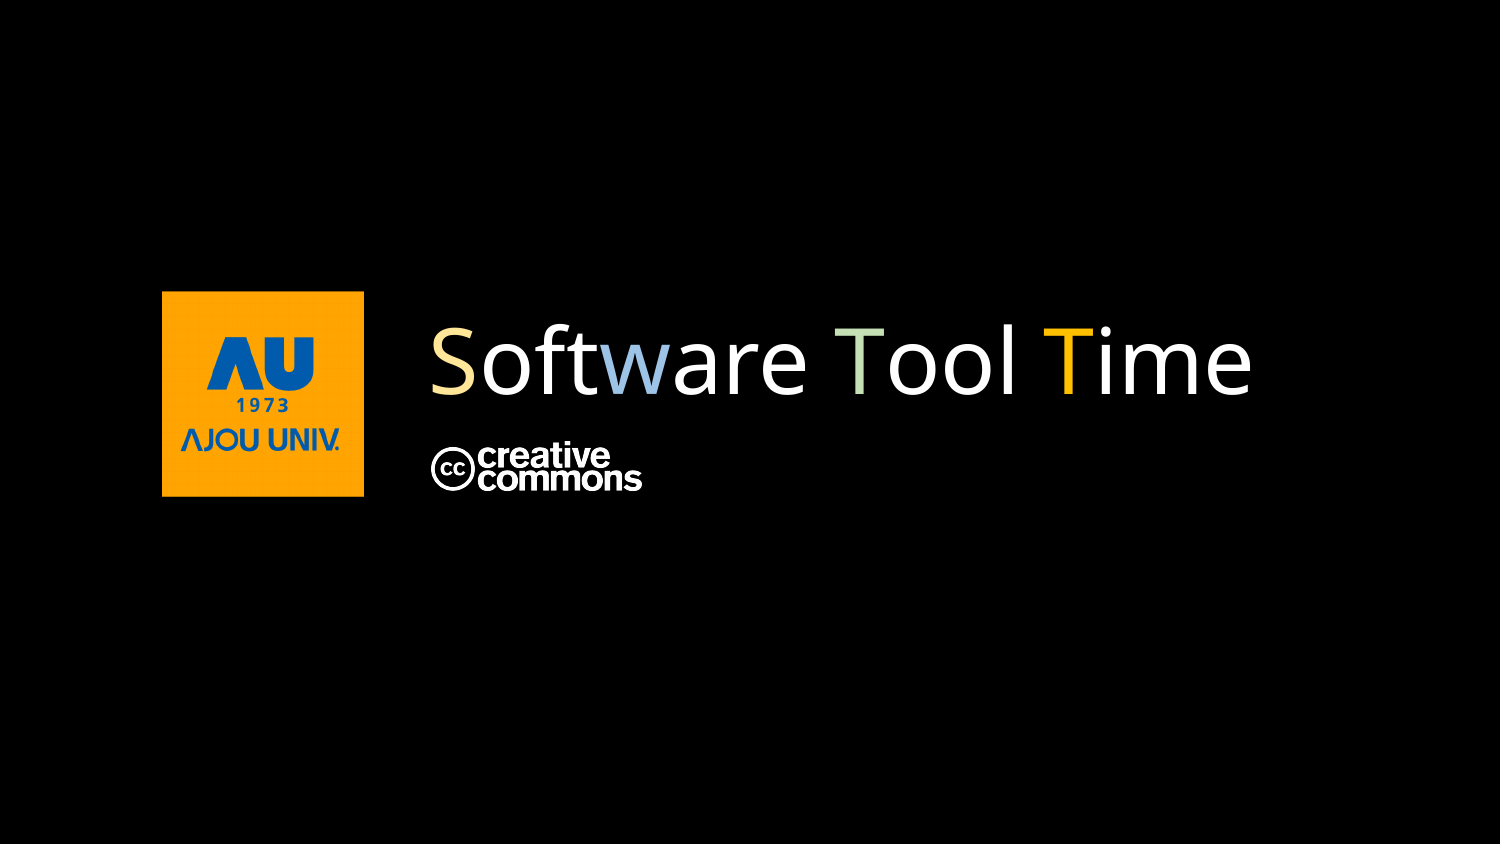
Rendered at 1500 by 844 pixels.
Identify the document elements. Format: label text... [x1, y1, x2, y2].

picture [162, 291, 364, 497]
text_box Software Tool Time [414, 295, 1338, 421]
picture [430, 440, 643, 492]
